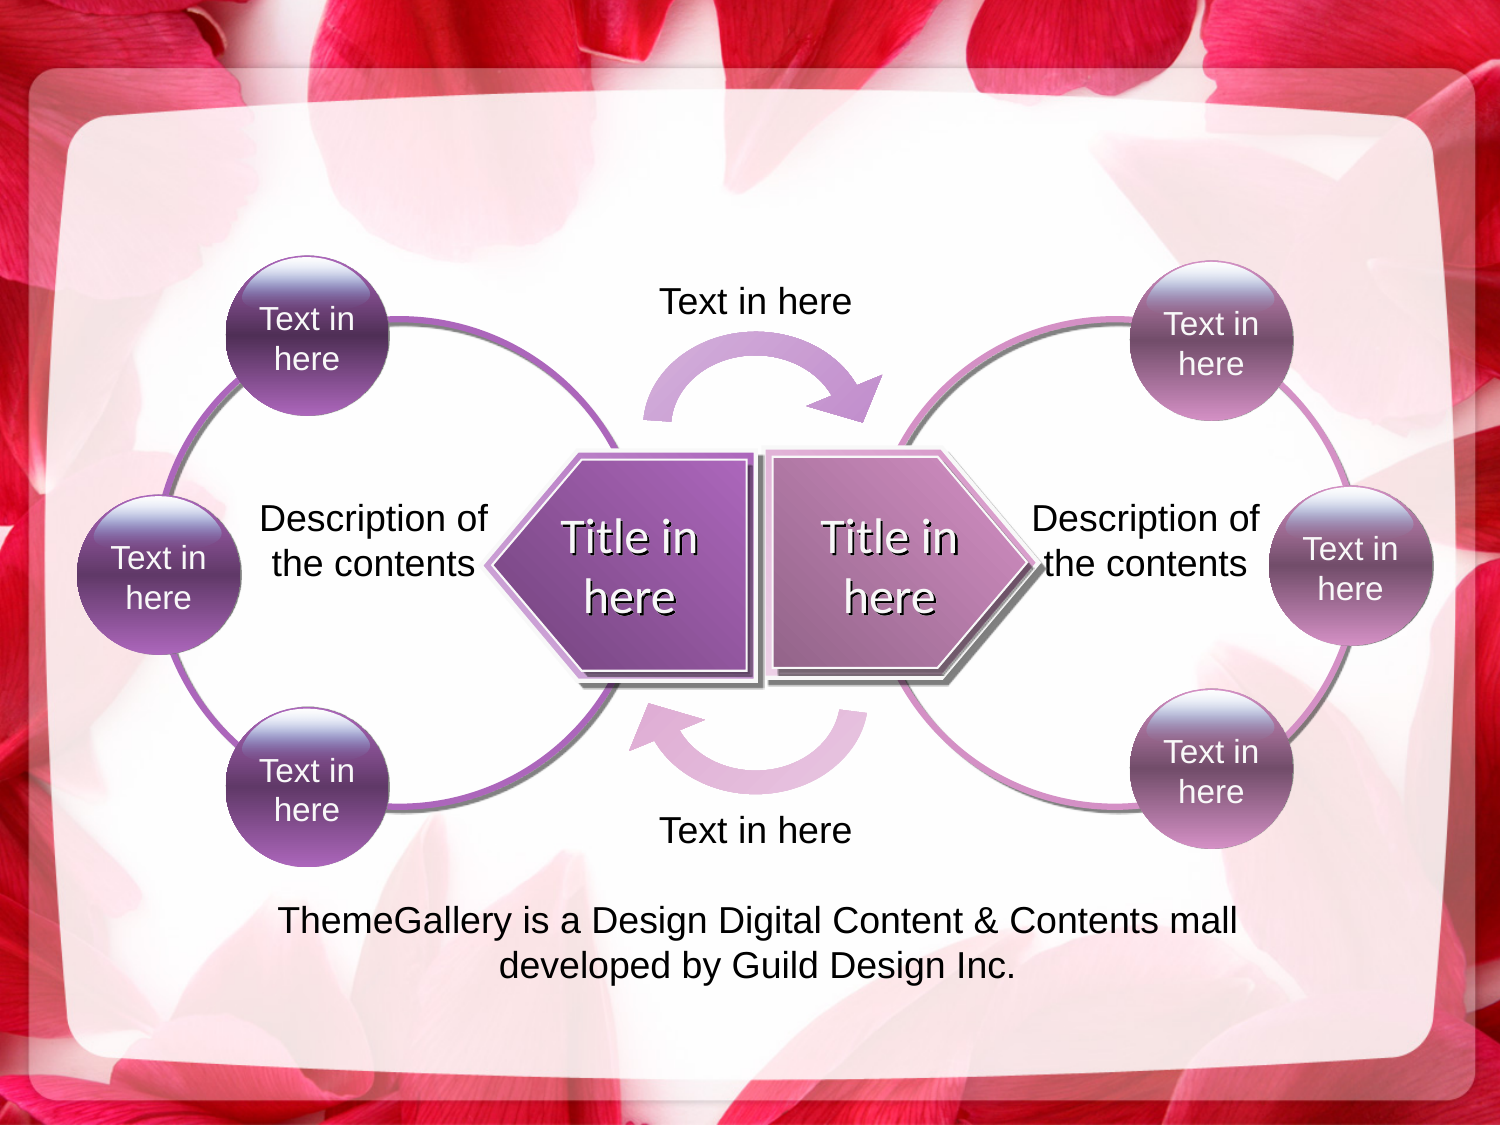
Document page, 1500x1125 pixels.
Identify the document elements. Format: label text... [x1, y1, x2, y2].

text_box [905, 592, 1341, 807]
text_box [1129, 260, 1295, 421]
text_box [225, 706, 390, 868]
picture [0, 0, 1500, 1125]
text_box Description of the contents [1044, 486, 1265, 592]
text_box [763, 447, 1039, 678]
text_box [1129, 688, 1295, 850]
text_box [177, 592, 608, 807]
text_box [643, 331, 883, 423]
text_box [166, 319, 615, 492]
text_box Description of the contents [238, 486, 475, 592]
text_box Text in here [605, 799, 906, 859]
text_box Text in here [605, 269, 906, 329]
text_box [225, 255, 390, 417]
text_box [1268, 485, 1434, 646]
text_box ThemeGallery is a Design Digital Content & Contents mall developed by Guild Design Inc. [242, 889, 1274, 994]
text_box [901, 319, 1346, 486]
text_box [76, 494, 242, 656]
text_box [629, 703, 867, 795]
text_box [480, 450, 756, 681]
